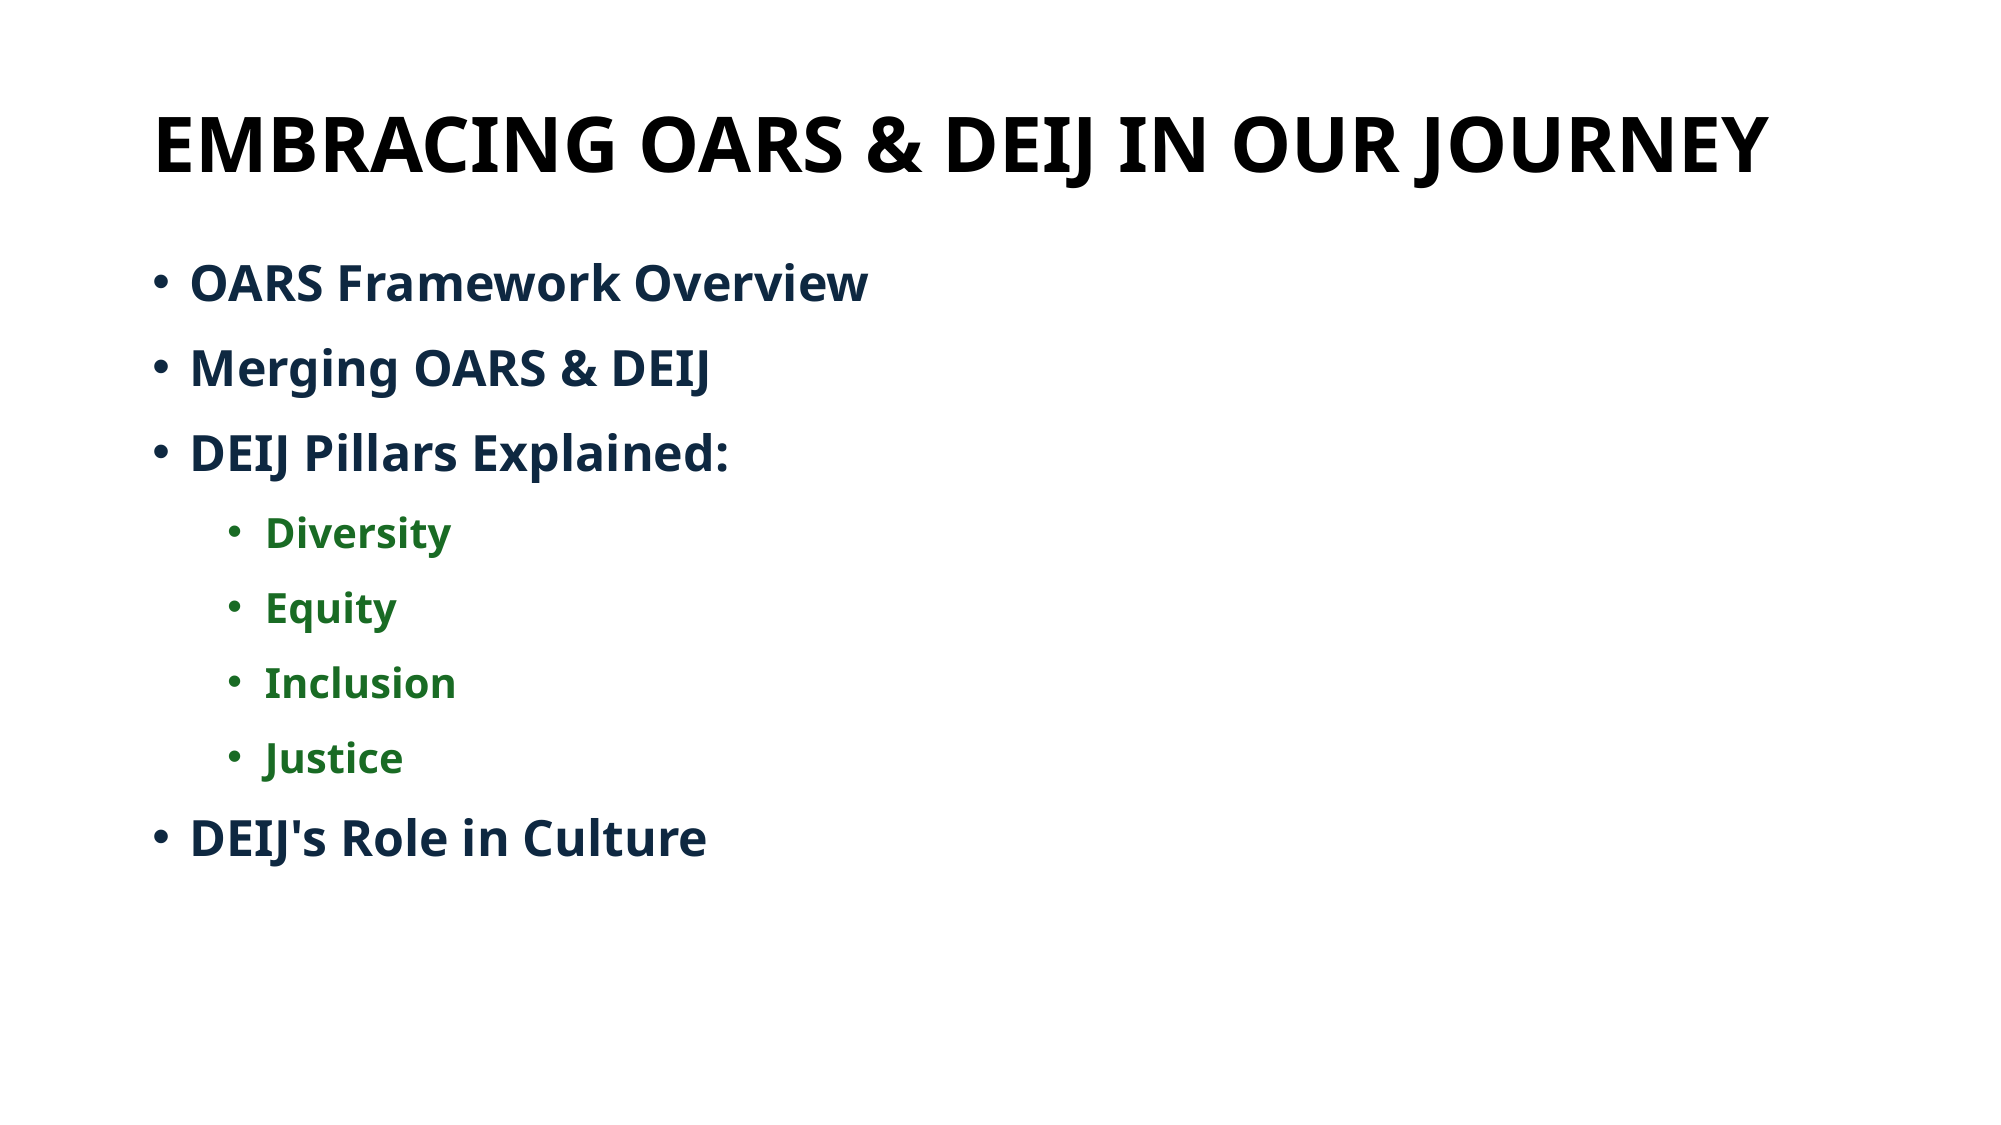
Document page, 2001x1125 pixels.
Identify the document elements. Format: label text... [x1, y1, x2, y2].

list OARS Framework Overview Merging OARS & DEIJ DEIJ Pillars Explained: Diversity Equity Inclusion Justice DEIJ's Role in Culture [137, 243, 1863, 1019]
title EMBRACING OARS & DEIJ IN OUR JOURNEY [137, 59, 1863, 235]
